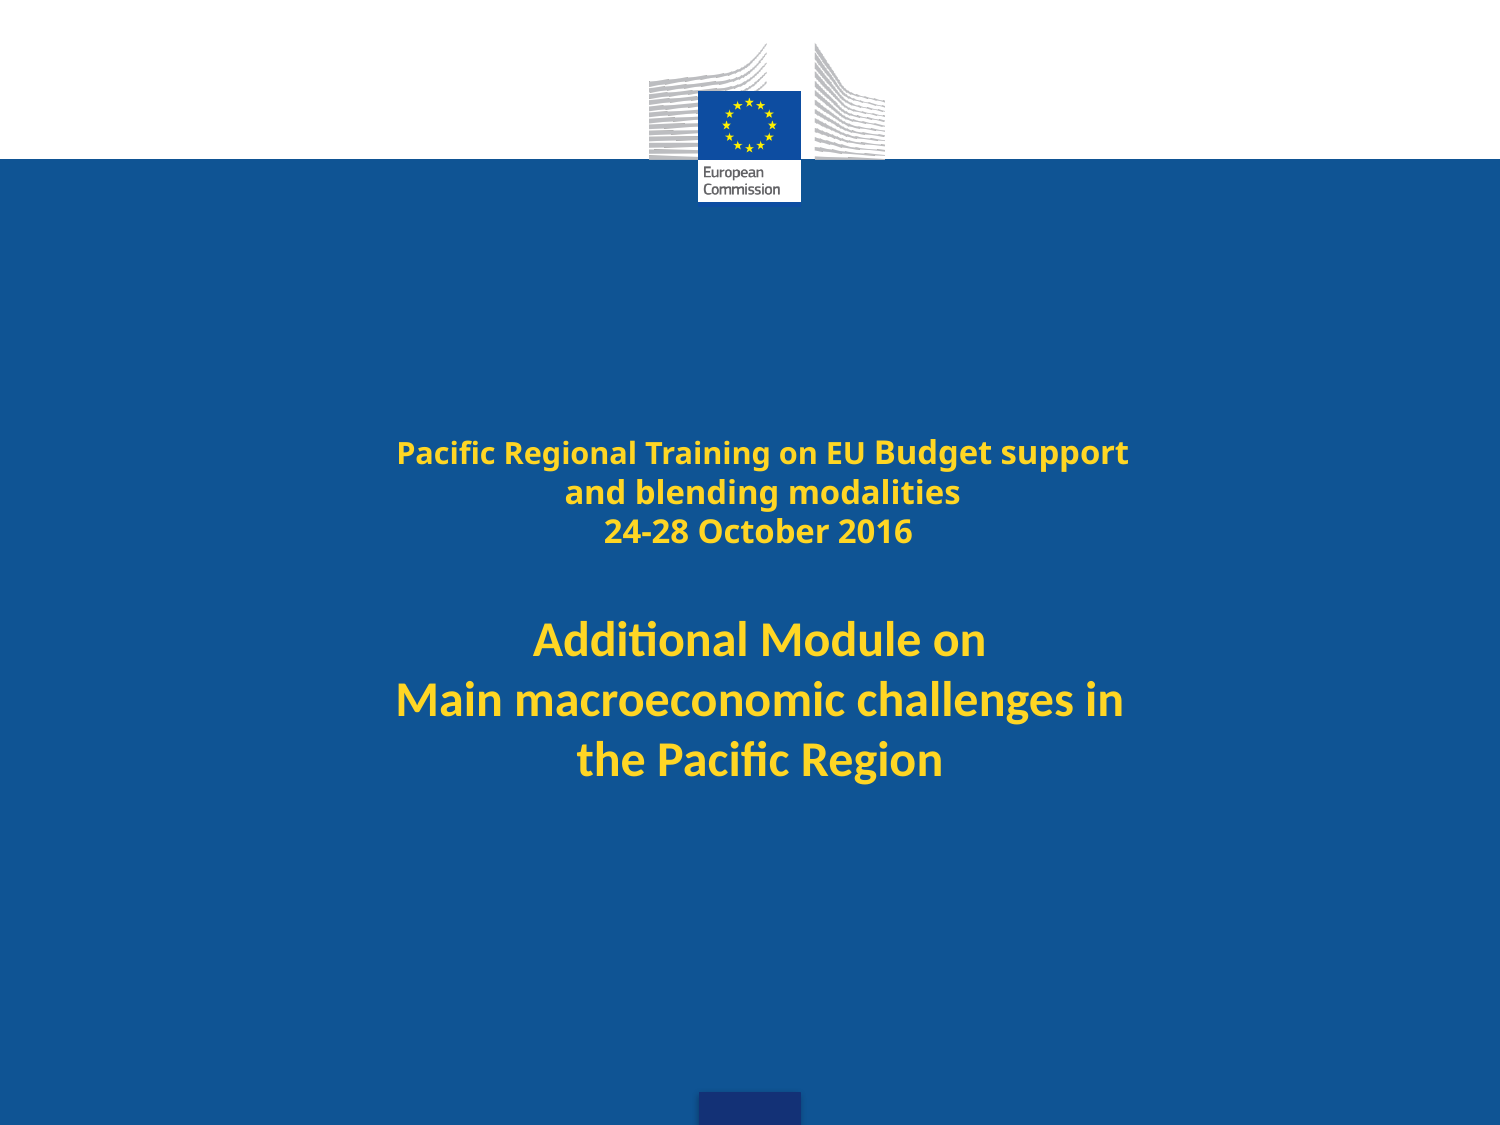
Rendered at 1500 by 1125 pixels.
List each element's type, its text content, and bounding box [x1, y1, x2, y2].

text_box Additional Module on Main macroeconomic challenges in the Pacific Region [357, 542, 1162, 794]
title Pacific Regional Training on EU Budget support and blending modalities 24-28 October 2016 [363, 486, 1162, 542]
